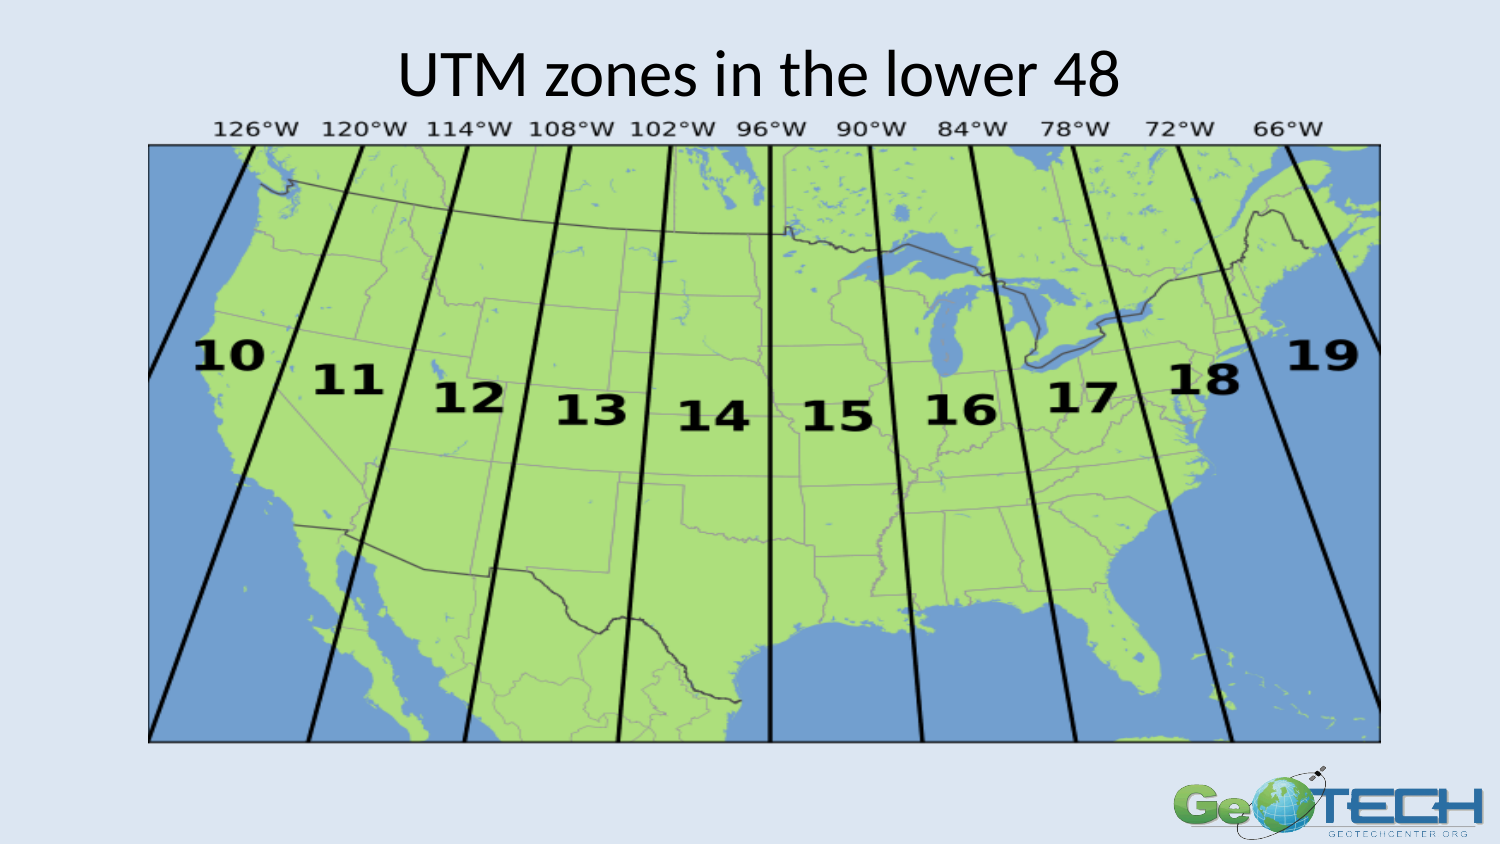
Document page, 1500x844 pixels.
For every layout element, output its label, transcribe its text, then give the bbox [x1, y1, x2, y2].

picture [148, 79, 1497, 844]
title UTM zones in the lower 48 [84, 0, 1435, 141]
